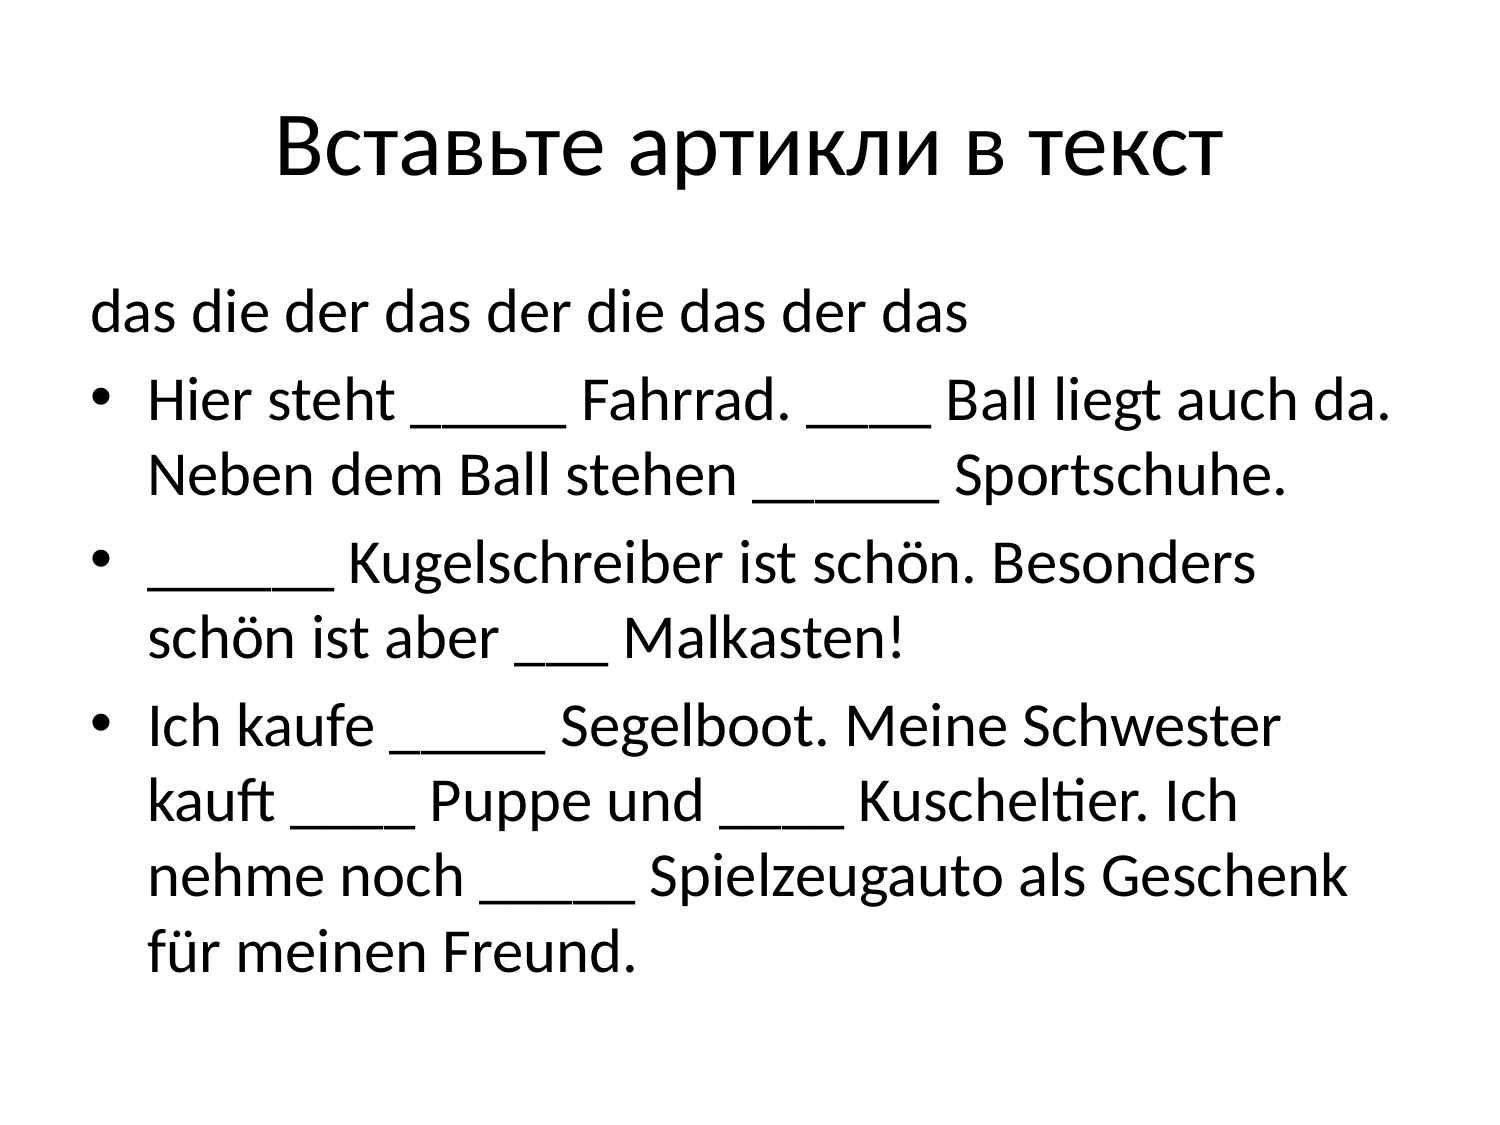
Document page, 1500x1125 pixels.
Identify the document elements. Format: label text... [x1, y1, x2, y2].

list das die der das der die das der das Hier steht _____ Fahrrad. ____ Ball liegt auch da. Neben dem Ball stehen ______ Sportschuhe. ______ Kugelschreiber ist schön. Besonders schön ist aber ___ Malkasten! Ich kaufe _____ Segelboot. Meine Schwester kauft ____ Puppe und ____ Kuscheltier. Ich nehme noch _____ Spielzeugauto als Geschenk für meinen Freund. [75, 262, 1425, 1005]
title Вставьте артикли в текст [75, 45, 1425, 233]
